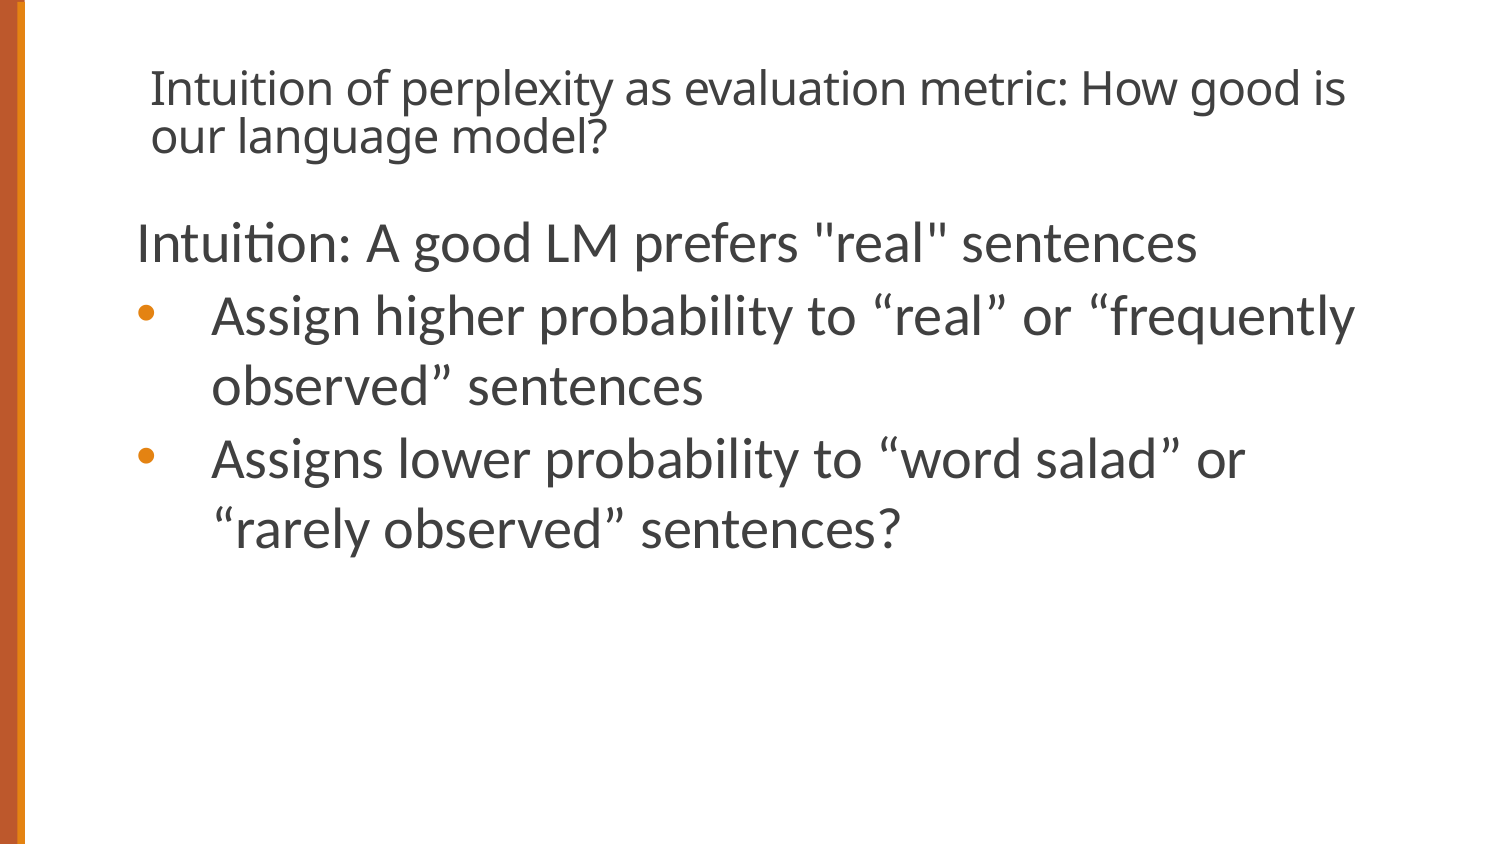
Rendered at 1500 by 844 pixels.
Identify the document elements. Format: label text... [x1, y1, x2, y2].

list Intuition: A good LM prefers "real" sentences Assign higher probability to “real” or “frequently observed” sentences Assigns lower probability to “word salad” or “rarely observed” sentences? [135, 196, 1413, 760]
title Intuition of perplexity as evaluation metric: How good is our language model? [135, 59, 1373, 171]
